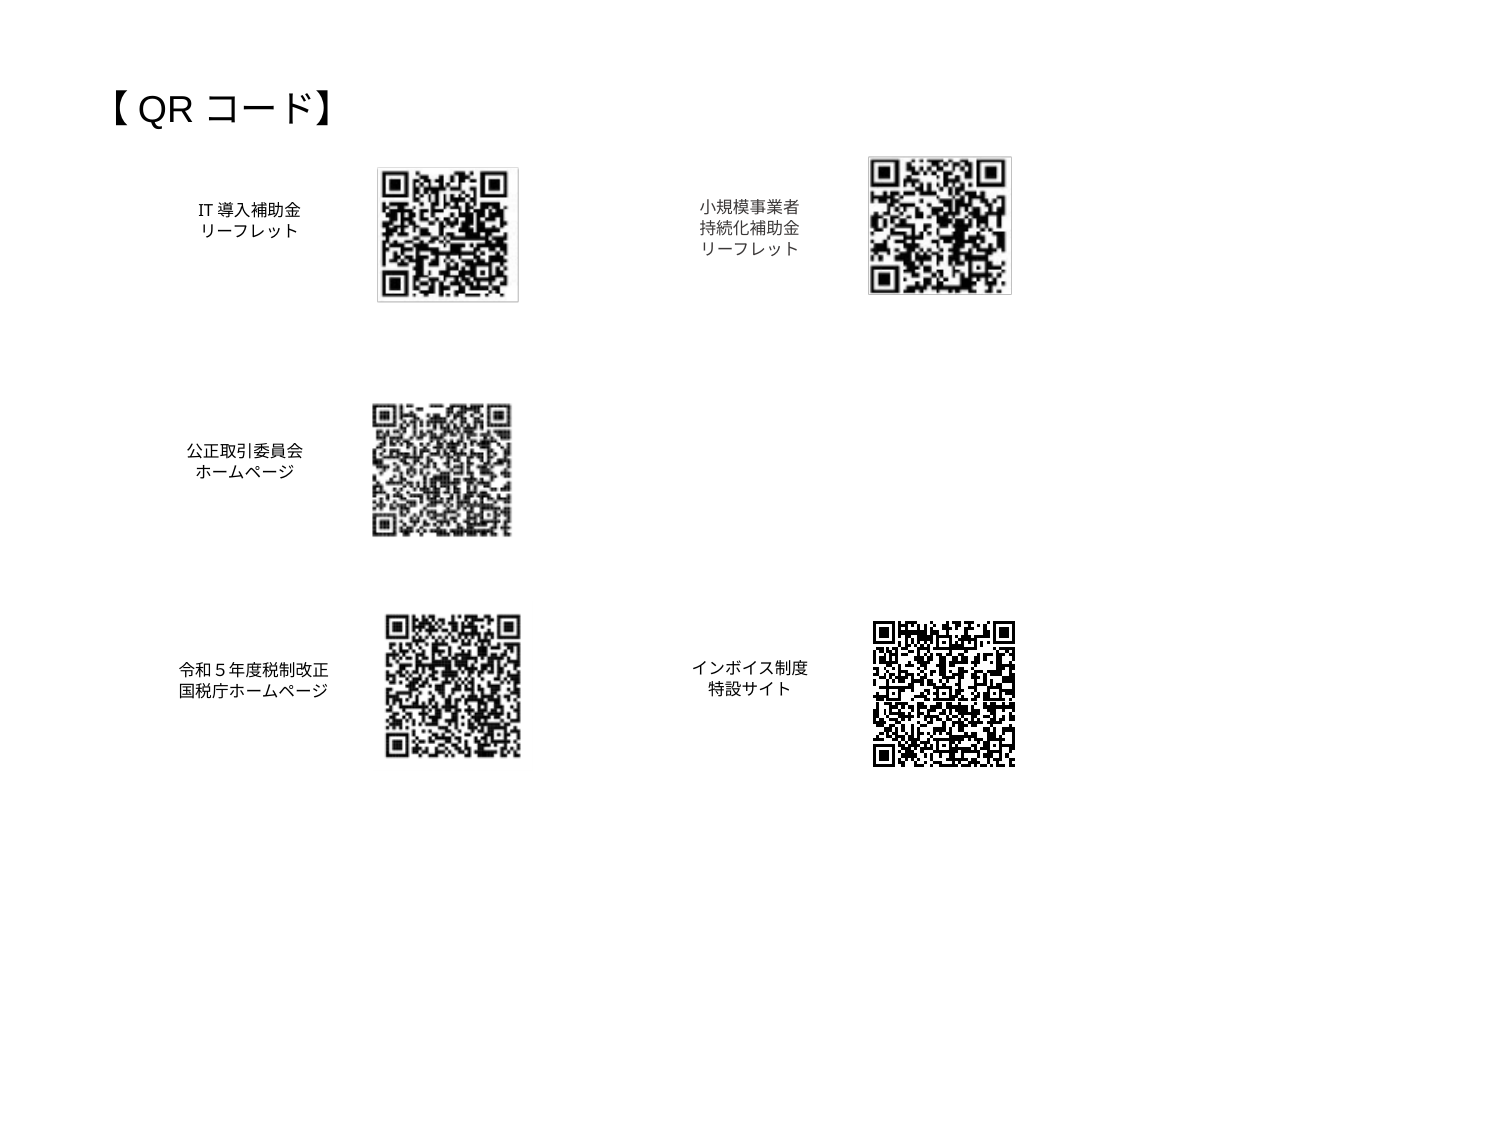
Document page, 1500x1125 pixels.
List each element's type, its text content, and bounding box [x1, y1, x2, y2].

picture [371, 402, 514, 539]
text_box 【QRコード】 [76, 78, 372, 138]
text_box IT導入補助金 リーフレット [159, 191, 340, 248]
text_box 小規模事業者 持続化補助金 リーフレット [641, 188, 844, 275]
text_box 公正取引委員会 ホームページ [157, 432, 333, 509]
picture [844, 144, 1098, 338]
picture [348, 138, 641, 362]
text_box インボイス制度 特設サイト [659, 649, 820, 722]
picture [371, 599, 533, 771]
text_box 令和５年度税制改正 国税庁ホームページ [163, 651, 352, 735]
picture [820, 609, 1069, 781]
